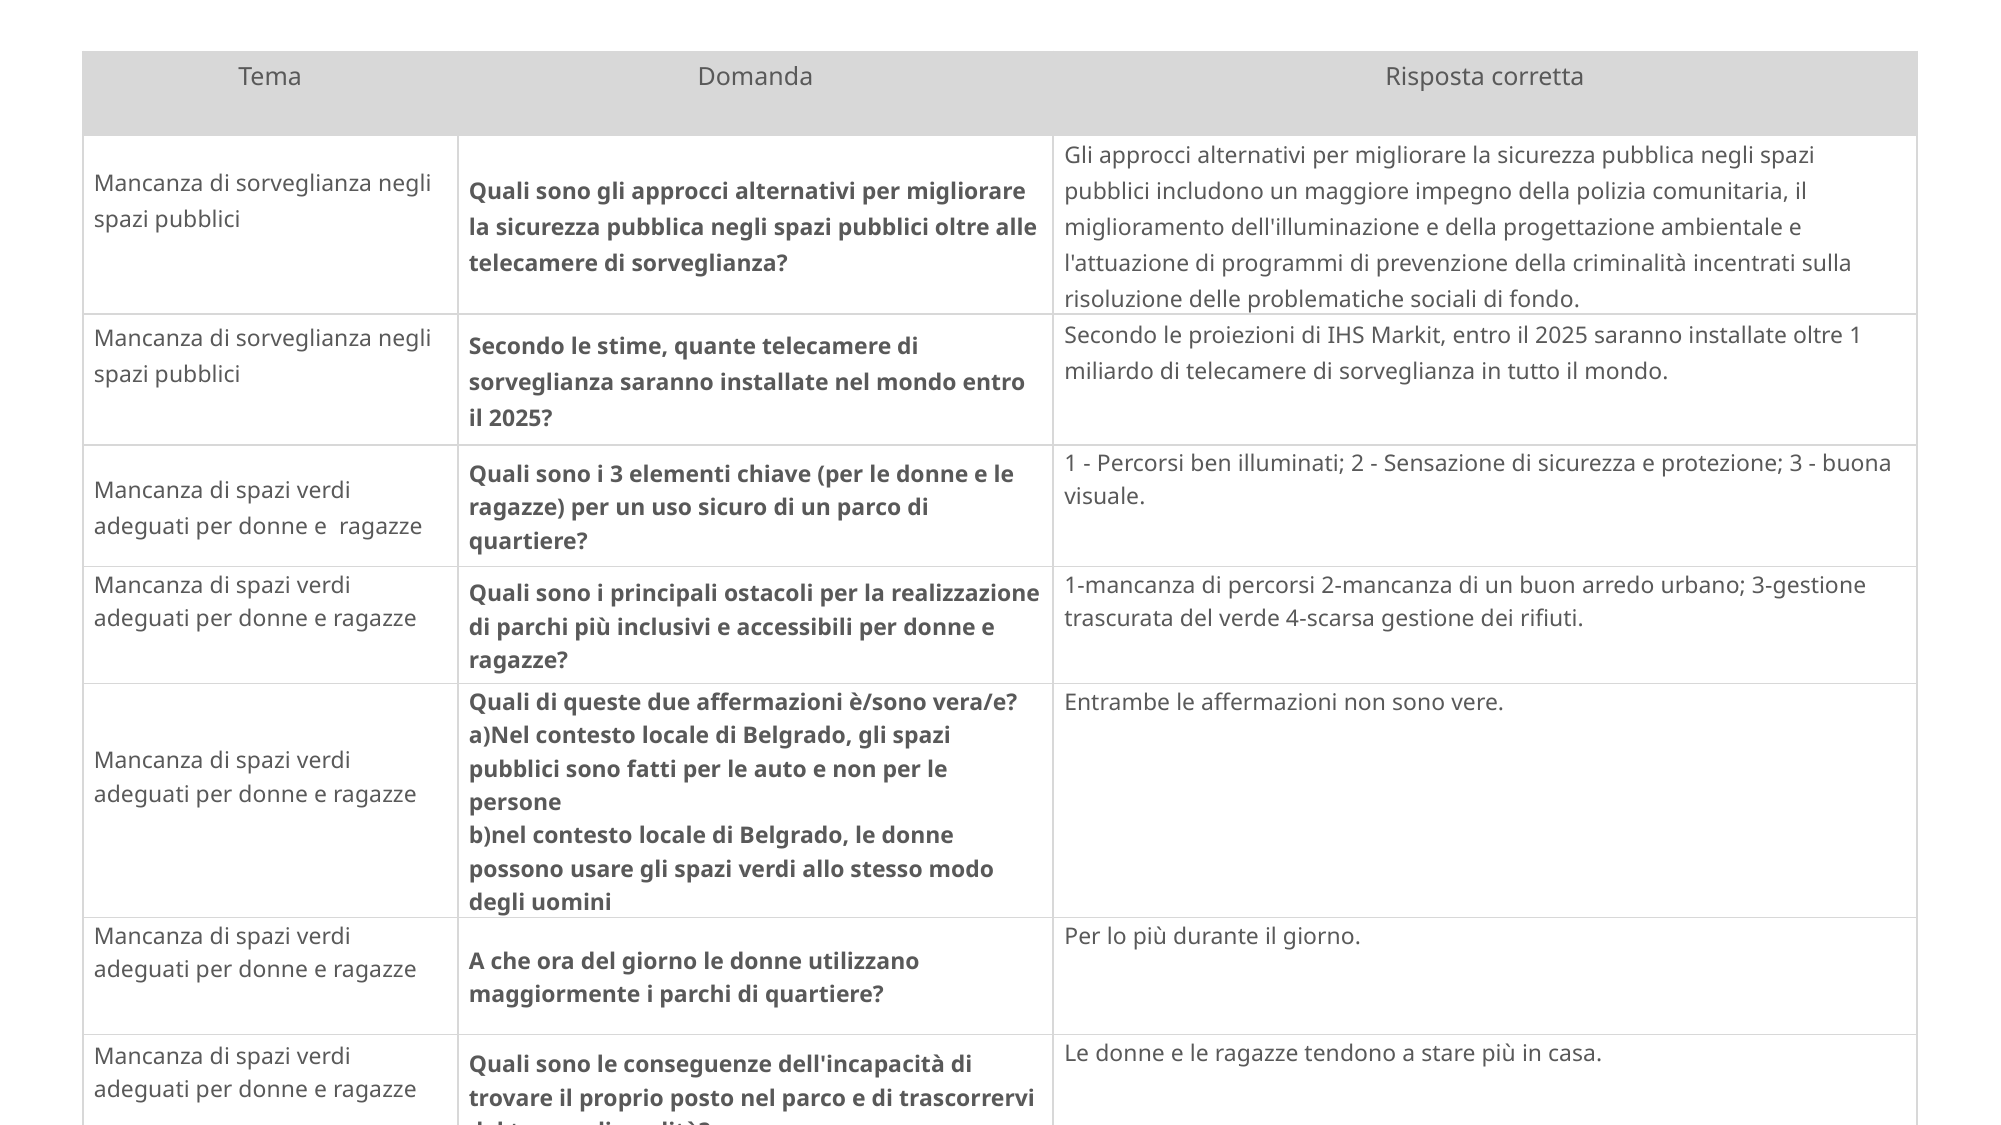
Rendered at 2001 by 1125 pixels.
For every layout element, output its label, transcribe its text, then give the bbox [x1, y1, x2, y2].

table_cell Quali di queste due affermazioni è/sono vera/e? a)Nel contesto locale di Belgrado, gli spazi pubblici sono fatti per le auto e non per le persone b)nel contesto locale di Belgrado, le donne possono usare gli spazi verdi allo stesso modo degli uomini [459, 684, 1052, 917]
table_cell Mancanza di spazi verdi adeguati per donne e ragazze [84, 1035, 457, 1125]
table_cell Mancanza di spazi verdi adeguati per donne e ragazze [84, 567, 457, 683]
table_cell Mancanza di spazi verdi adeguati per donne e ragazze [84, 446, 457, 566]
table_cell 1-mancanza di percorsi 2-mancanza di un buon arredo urbano; 3-gestione trascurata del verde 4-scarsa gestione dei rifiuti. [1054, 567, 1916, 683]
table_cell Le donne e le ragazze tendono a stare più in casa. [1054, 1035, 1916, 1125]
table_cell 1 - Percorsi ben illuminati; 2 - Sensazione di sicurezza e protezione; 3 - buona visuale. [1054, 446, 1916, 566]
table_cell Quali sono le conseguenze dell'incapacità di trovare il proprio posto nel parco e di trascorrervi del tempo di qualità? [459, 1035, 1052, 1125]
table_cell Quali sono i principali ostacoli per la realizzazione di parchi più inclusivi e accessibili per donne e ragazze? [459, 567, 1052, 683]
table_cell Mancanza di sorveglianza negli spazi pubblici [84, 136, 457, 313]
table_cell Quali sono gli approcci alternativi per migliorare la sicurezza pubblica negli spazi pubblici oltre alle telecamere di sorveglianza? [459, 136, 1052, 313]
table_header Tema [84, 53, 457, 134]
table_header Domanda [459, 53, 1052, 134]
table_cell Per lo più durante il giorno. [1054, 918, 1916, 1034]
table_header Risposta corretta [1054, 53, 1916, 134]
table_cell Mancanza di spazi verdi adeguati per donne e ragazze [84, 684, 457, 917]
table_cell A che ora del giorno le donne utilizzano maggiormente i parchi di quartiere? [459, 918, 1052, 1034]
table_cell Quali sono i 3 elementi chiave (per le donne e le ragazze) per un uso sicuro di un parco di quartiere? [459, 446, 1052, 566]
table_cell Mancanza di spazi verdi adeguati per donne e ragazze [84, 918, 457, 1034]
table_cell Secondo le stime, quante telecamere di sorveglianza saranno installate nel mondo entro il 2025? [459, 315, 1052, 444]
table_cell Gli approcci alternativi per migliorare la sicurezza pubblica negli spazi pubblici includono un maggiore impegno della polizia comunitaria, il miglioramento dell'illuminazione e della progettazione ambientale e l'attuazione di programmi di prevenzione della criminalità incentrati sulla risoluzione delle problematiche sociali di fondo. [1054, 136, 1916, 313]
table_cell Secondo le proiezioni di IHS Markit, entro il 2025 saranno installate oltre 1 miliardo di telecamere di sorveglianza in tutto il mondo. [1054, 315, 1916, 444]
table_cell Entrambe le affermazioni non sono vere. [1054, 684, 1916, 917]
table_cell Mancanza di sorveglianza negli spazi pubblici [84, 315, 457, 444]
